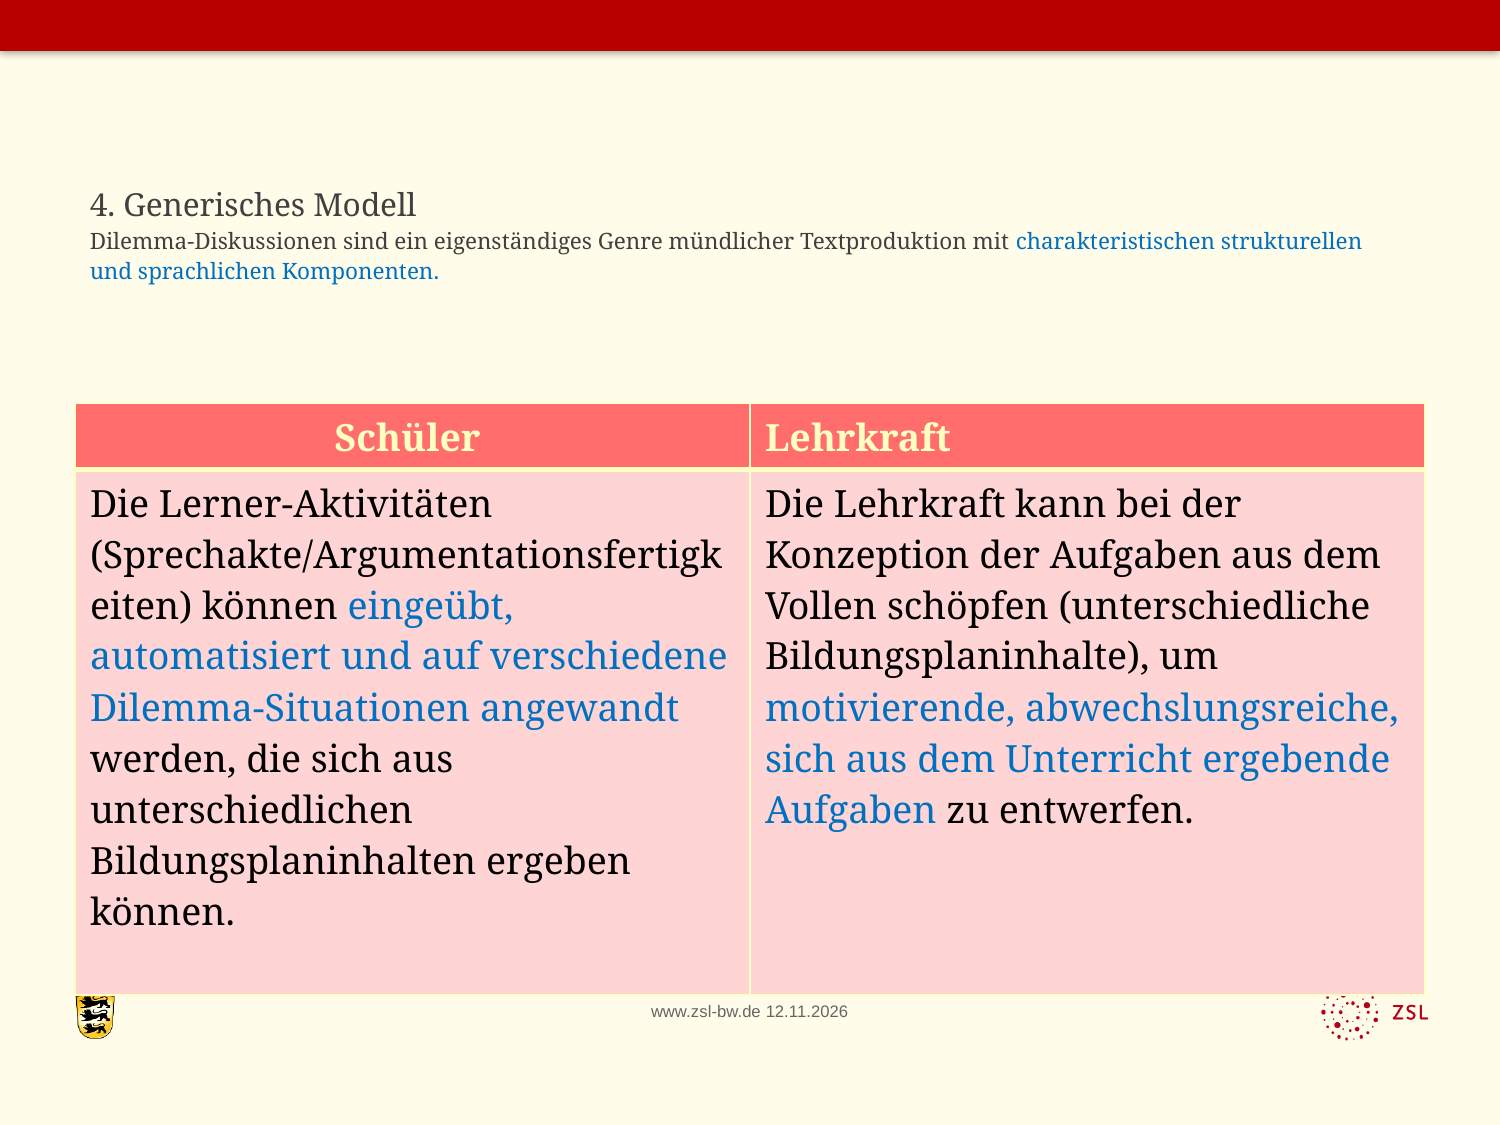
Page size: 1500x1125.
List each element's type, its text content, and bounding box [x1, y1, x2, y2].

table_header Lehrkraft [751, 404, 1424, 467]
title 4. Generisches Modell Dilemma-Diskussionen sind ein eigenständiges Genre mündlicher Textproduktion mit charakteristischen strukturellen und sprachlichen Komponenten. [75, 113, 1425, 350]
picture [73, 981, 117, 1041]
table_cell Die Lerner-Aktivitäten (Sprechakte/Argumentationsfertigkeiten) können eingeübt, automatisiert und auf verschiedene Dilemma-Situationen angewandt werden, die sich aus unterschiedlichen Bildungsplaninhalten ergeben können. [76, 472, 749, 994]
table_cell Die Lehrkraft kann bei der Konzeption der Aufgaben aus dem Vollen schöpfen (unterschiedliche Bildungsplaninhalte), um motivierende, abwechslungsreiche, sich aus dem Unterricht ergebende Aufgaben zu entwerfen. [751, 472, 1424, 994]
table_header Schüler [76, 404, 749, 467]
picture [1320, 981, 1429, 1041]
